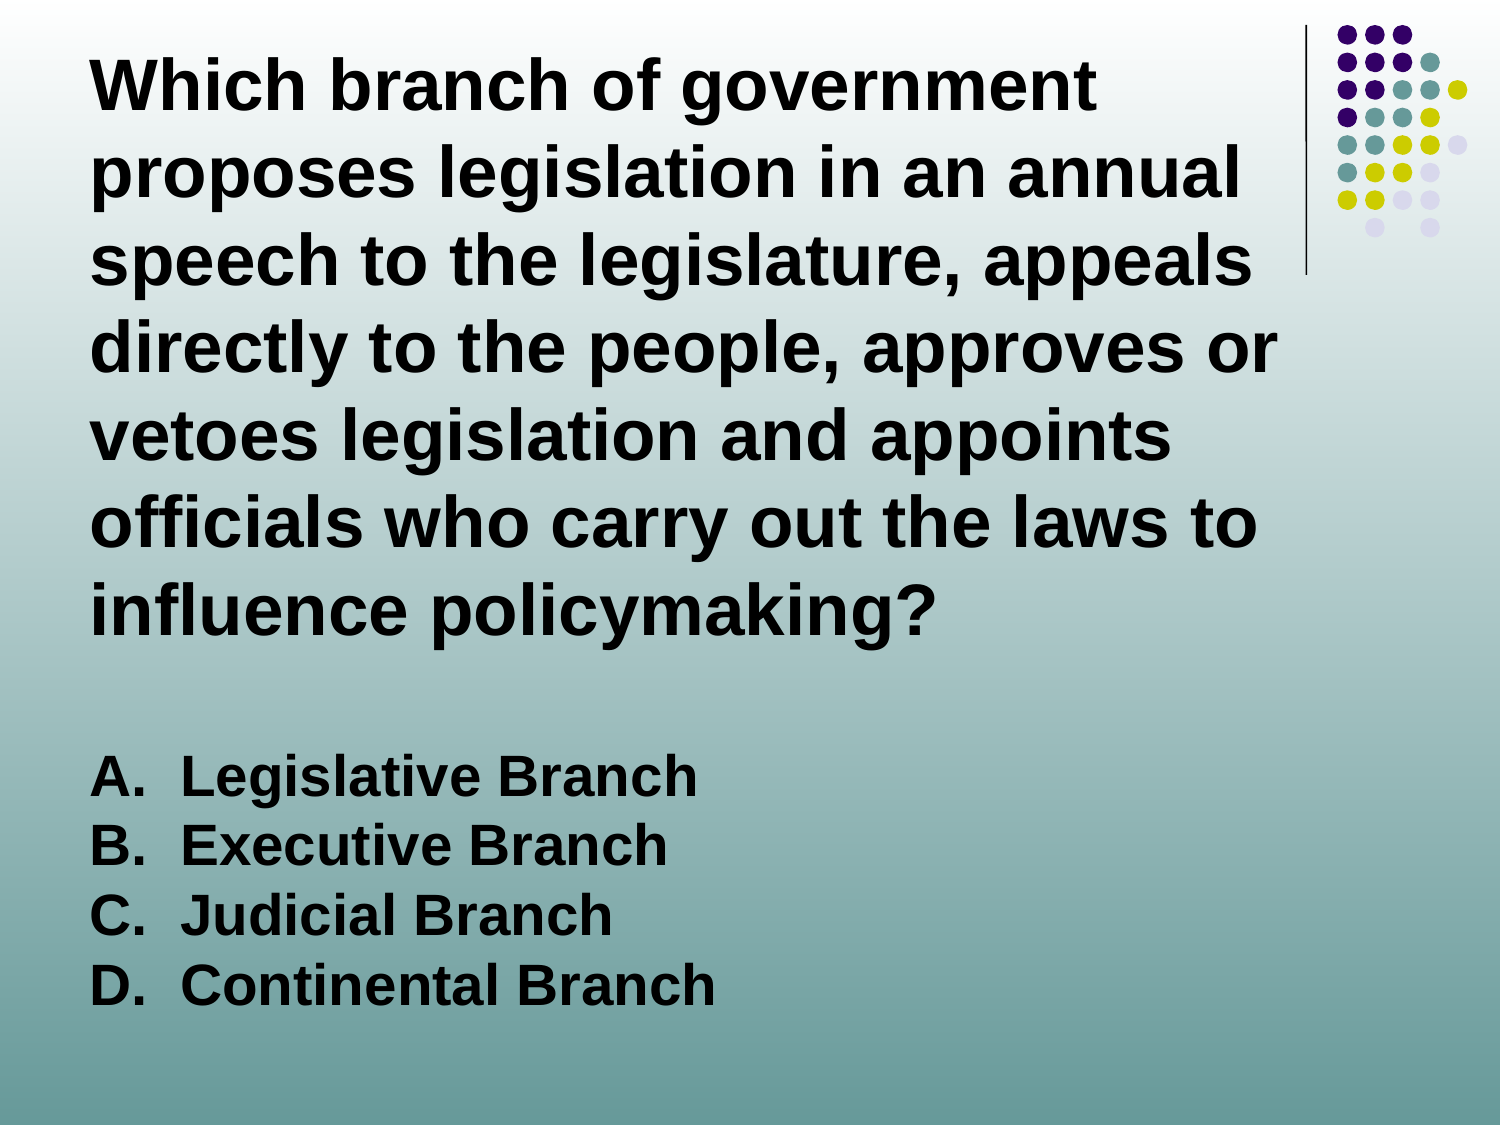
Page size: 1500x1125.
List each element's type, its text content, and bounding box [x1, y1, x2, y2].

text_box Which branch of government proposes legislation in an annual speech to the legislature, appeals directly to the people, approves or vetoes legislation and appoints officials who carry out the laws to influence policymaking? A. Legislative Branch B. Executive Branch C. Judicial Branch D. Continental Branch [75, 899, 1313, 1113]
